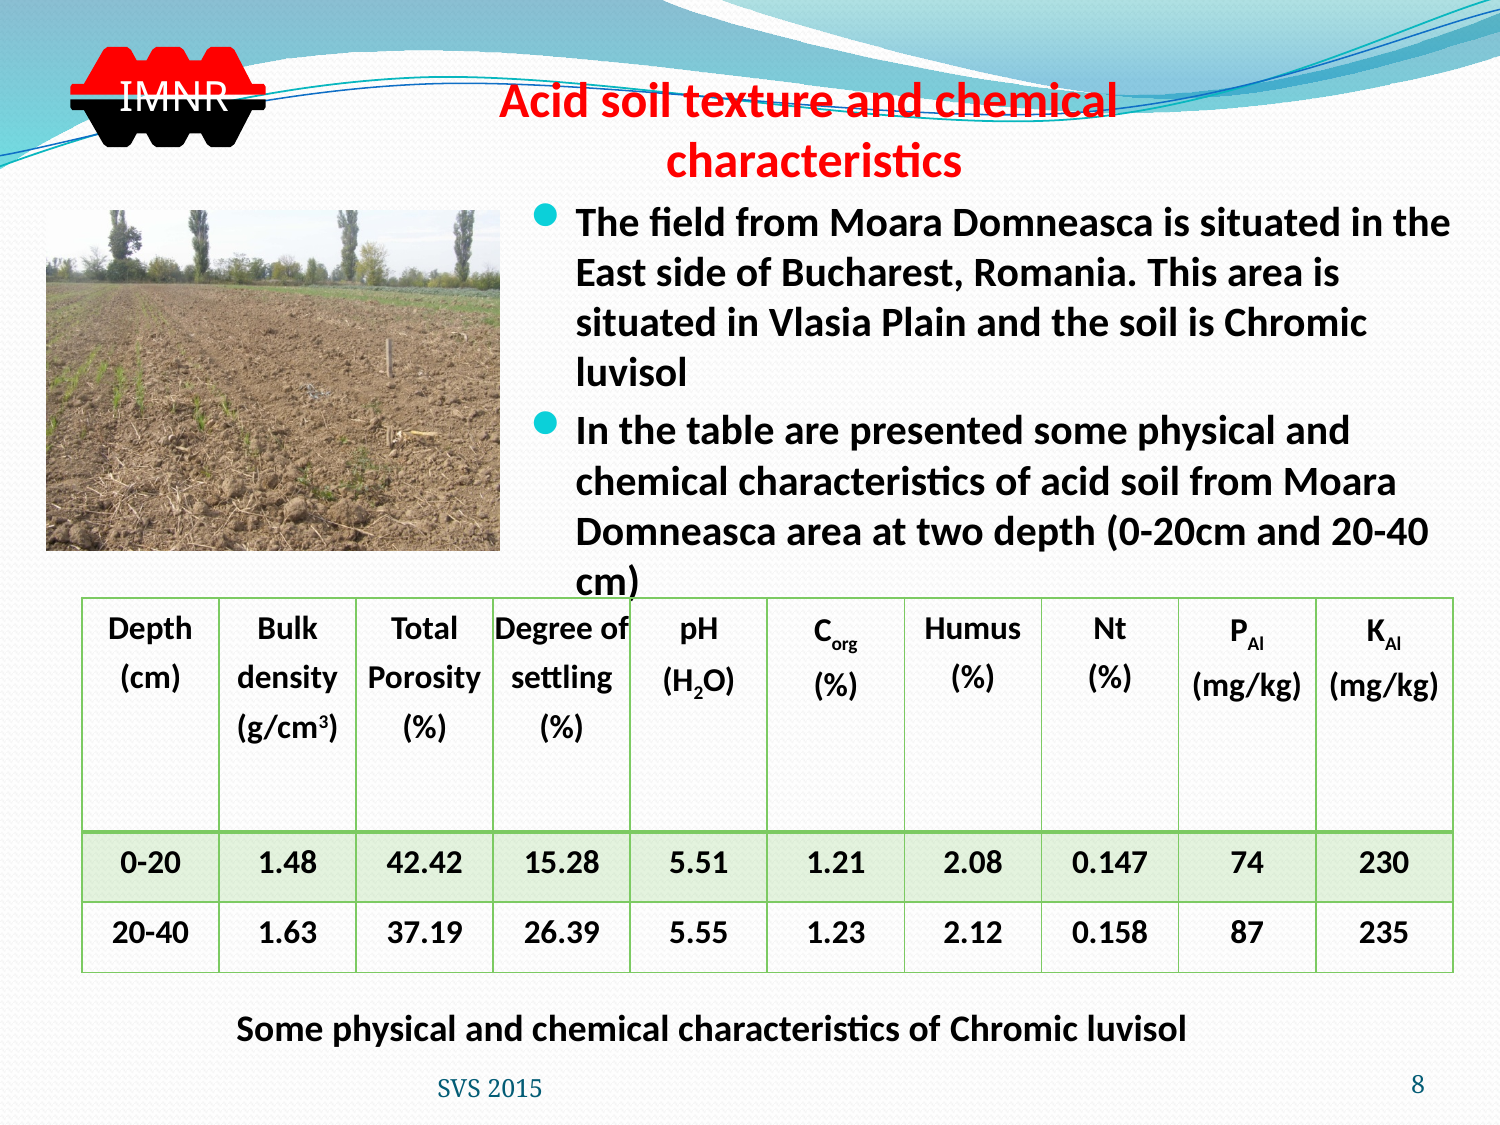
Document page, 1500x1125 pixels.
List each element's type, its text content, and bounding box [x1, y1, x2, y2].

table_header Nt (%) [1042, 599, 1178, 830]
table_header Depth (cm) [83, 599, 218, 830]
table_header pH (H2O) [631, 599, 766, 830]
table_header Total Porosity (%) [357, 599, 492, 830]
table_cell 5.51 [631, 834, 766, 901]
table_cell 20-40 [83, 903, 218, 972]
table_cell 1.48 [220, 834, 355, 901]
table_cell 2.12 [905, 903, 1041, 972]
table_cell 235 [1317, 903, 1452, 972]
table_cell 87 [1179, 903, 1315, 972]
picture [46, 210, 501, 552]
table_cell 37.19 [357, 903, 492, 972]
list The field from Moara Domneasca is situated in the East side of Bucharest, Romania. This area is situated in Vlasia Plain and the soil is Chromic luvisol In the table are presented some physical and chemical characteristics of acid soil from Moara Domneasca area at two depth (0-20cm and 20-40 cm) [515, 187, 1477, 598]
table_cell 0-20 [83, 834, 218, 901]
table_cell 0.147 [1042, 834, 1178, 901]
table_cell 2.08 [905, 834, 1041, 901]
table_cell 42.42 [357, 834, 492, 901]
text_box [70, 46, 266, 148]
table_header Bulk density (g/cm3) [220, 599, 355, 830]
table_cell 5.51 [501, 211, 508, 255]
table_cell 1.23 [768, 903, 904, 972]
table_header Corg (%) [768, 599, 904, 830]
text_box Acid soil texture and chemical characteristics [398, 59, 1231, 255]
table_cell 5.55 [631, 903, 766, 972]
table_cell 230 [1317, 834, 1452, 901]
table_header Degree of settling (%) [494, 599, 629, 830]
table_cell 1.63 [220, 903, 355, 972]
table_header Humus (%) [905, 599, 1041, 830]
table_cell 26.39 [494, 903, 629, 972]
footer SVS 2015 [437, 1042, 988, 1103]
table_header PAl (mg/kg) [1179, 599, 1315, 830]
table_header KAl (mg/kg) [1317, 599, 1452, 830]
text_box Some physical and chemical characteristics of Chromic luvisol [187, 996, 1211, 1057]
table_cell 0.158 [1042, 903, 1178, 972]
table_cell 1.21 [768, 834, 904, 901]
table_cell 15.28 [494, 834, 629, 901]
slide_number 8 [1299, 1042, 1425, 1103]
table_cell 74 [1179, 834, 1315, 901]
